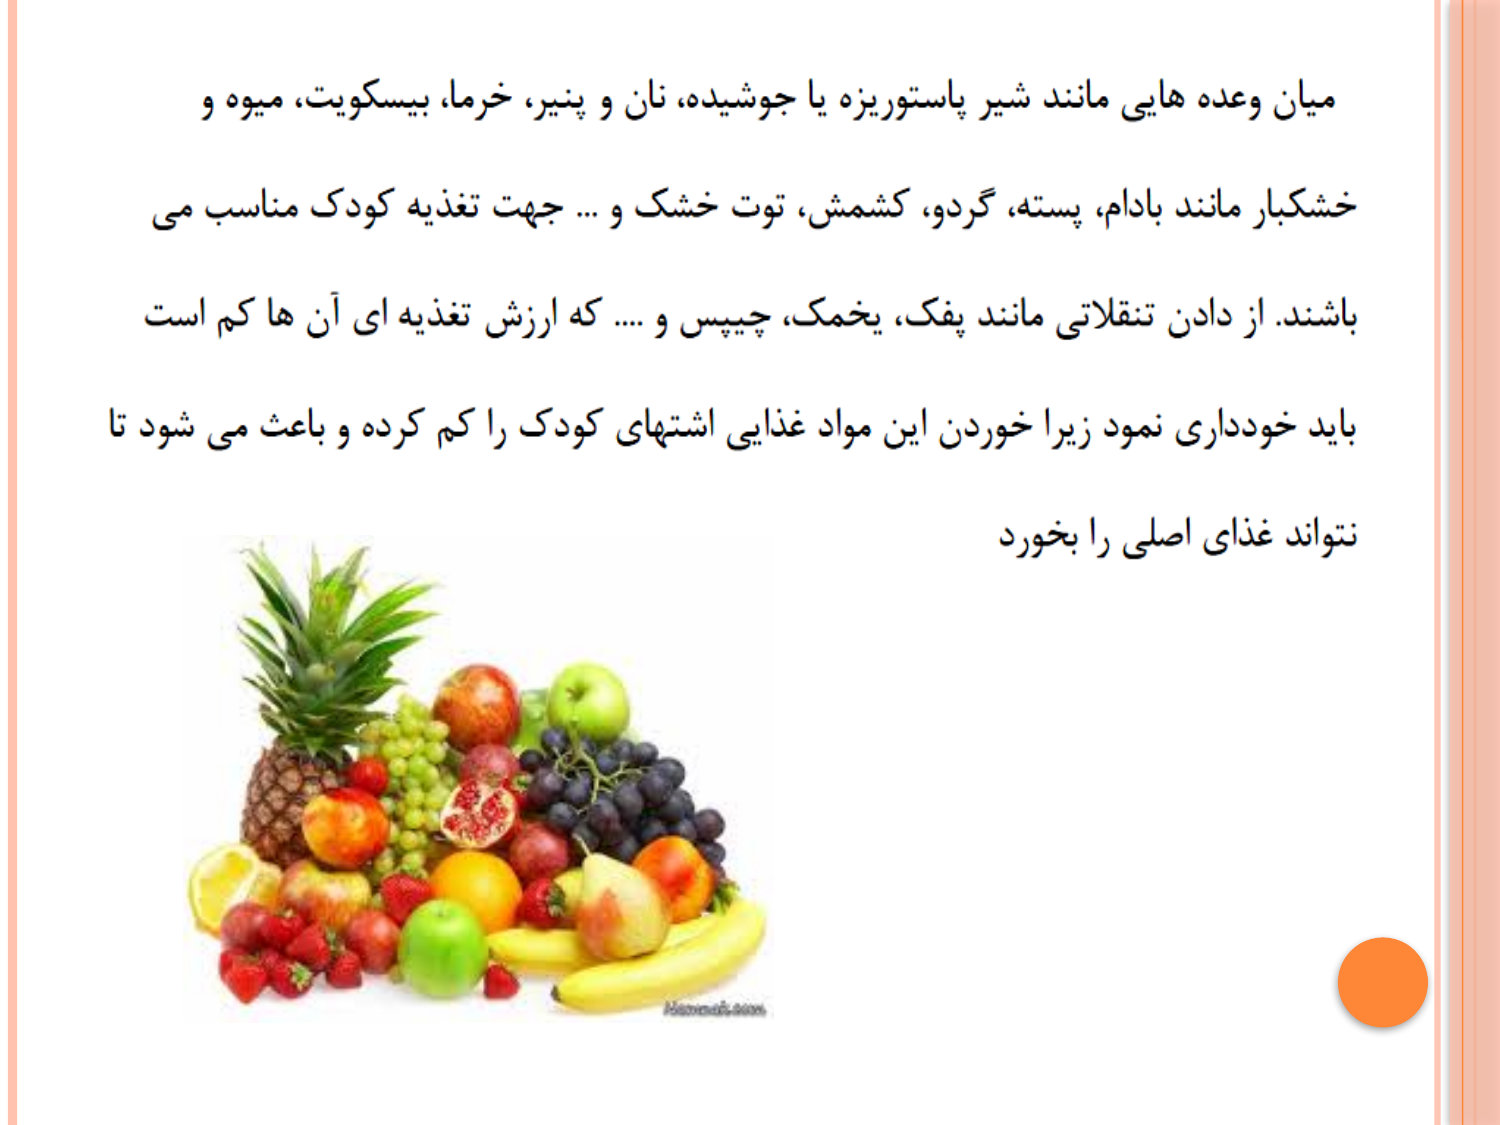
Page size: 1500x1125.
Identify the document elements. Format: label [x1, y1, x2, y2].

list [28, 65, 1413, 599]
picture [182, 534, 775, 1024]
